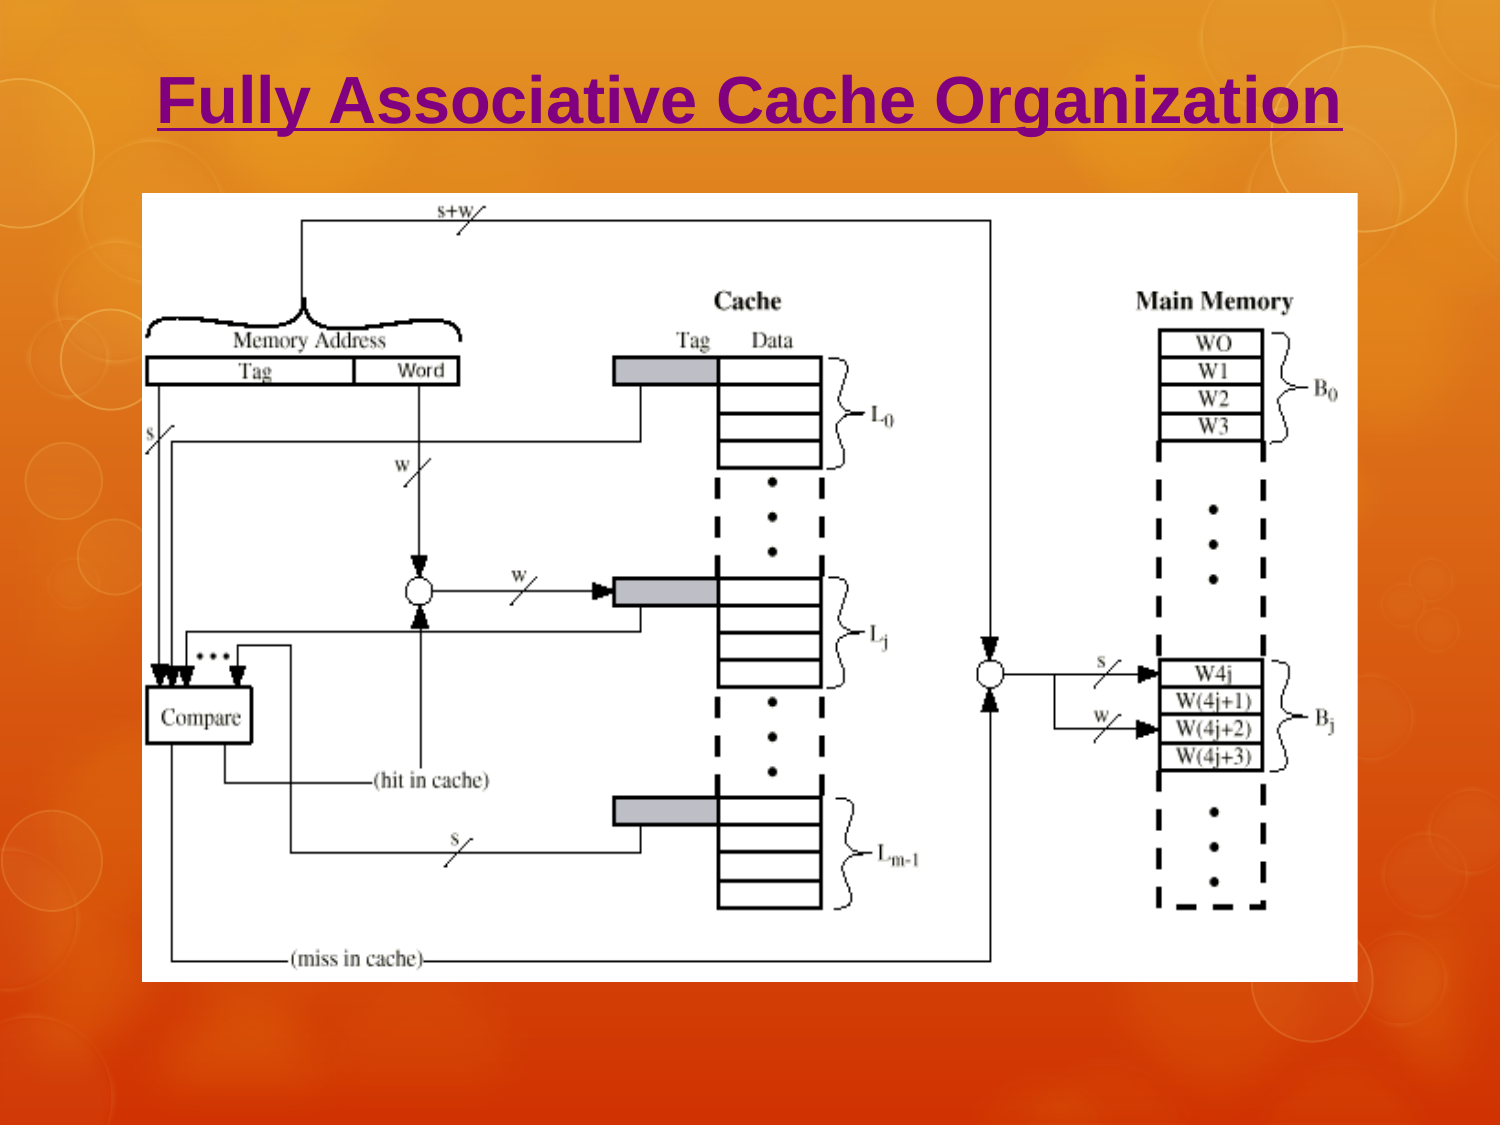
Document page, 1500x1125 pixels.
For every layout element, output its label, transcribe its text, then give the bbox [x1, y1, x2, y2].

picture [141, 193, 1359, 982]
title Fully Associative Cache Organization [0, 0, 1500, 194]
